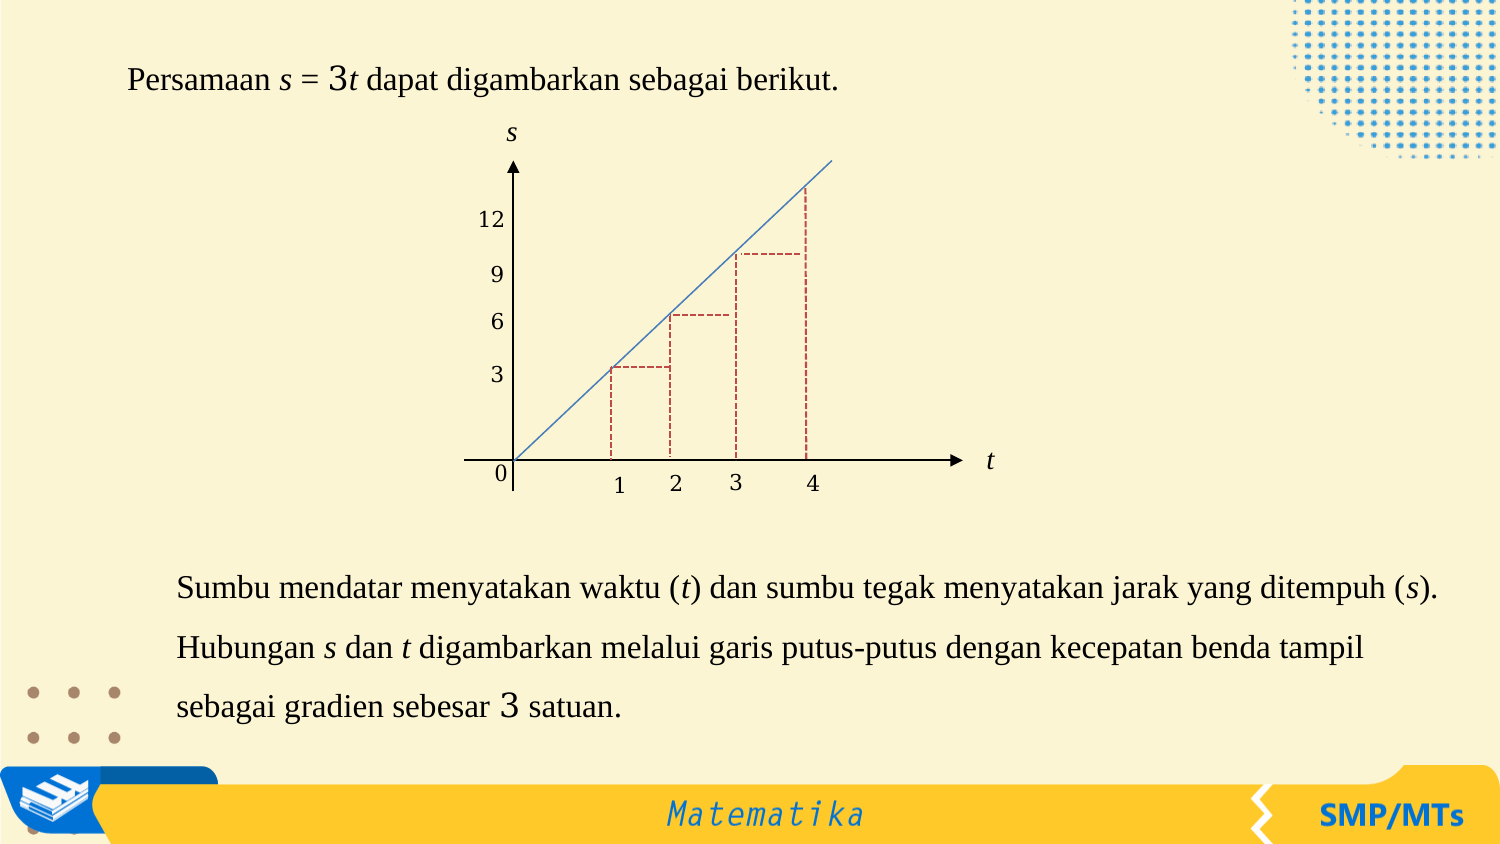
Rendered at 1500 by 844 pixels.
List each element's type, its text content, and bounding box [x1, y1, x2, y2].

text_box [462, 105, 1013, 512]
text_box Sumbu mendatar menyatakan waktu (t) dan sumbu tegak menyatakan jarak yang ditempuh (s). Hubungan s dan t digambarkan melalui garis putus-putus dengan kecepatan benda tampil sebagai gradien sebesar 3 satuan. [161, 537, 1463, 732]
picture [0, 0, 1500, 844]
text_box Persamaan s = 3t dapat digambarkan sebagai berikut. [112, 29, 862, 104]
